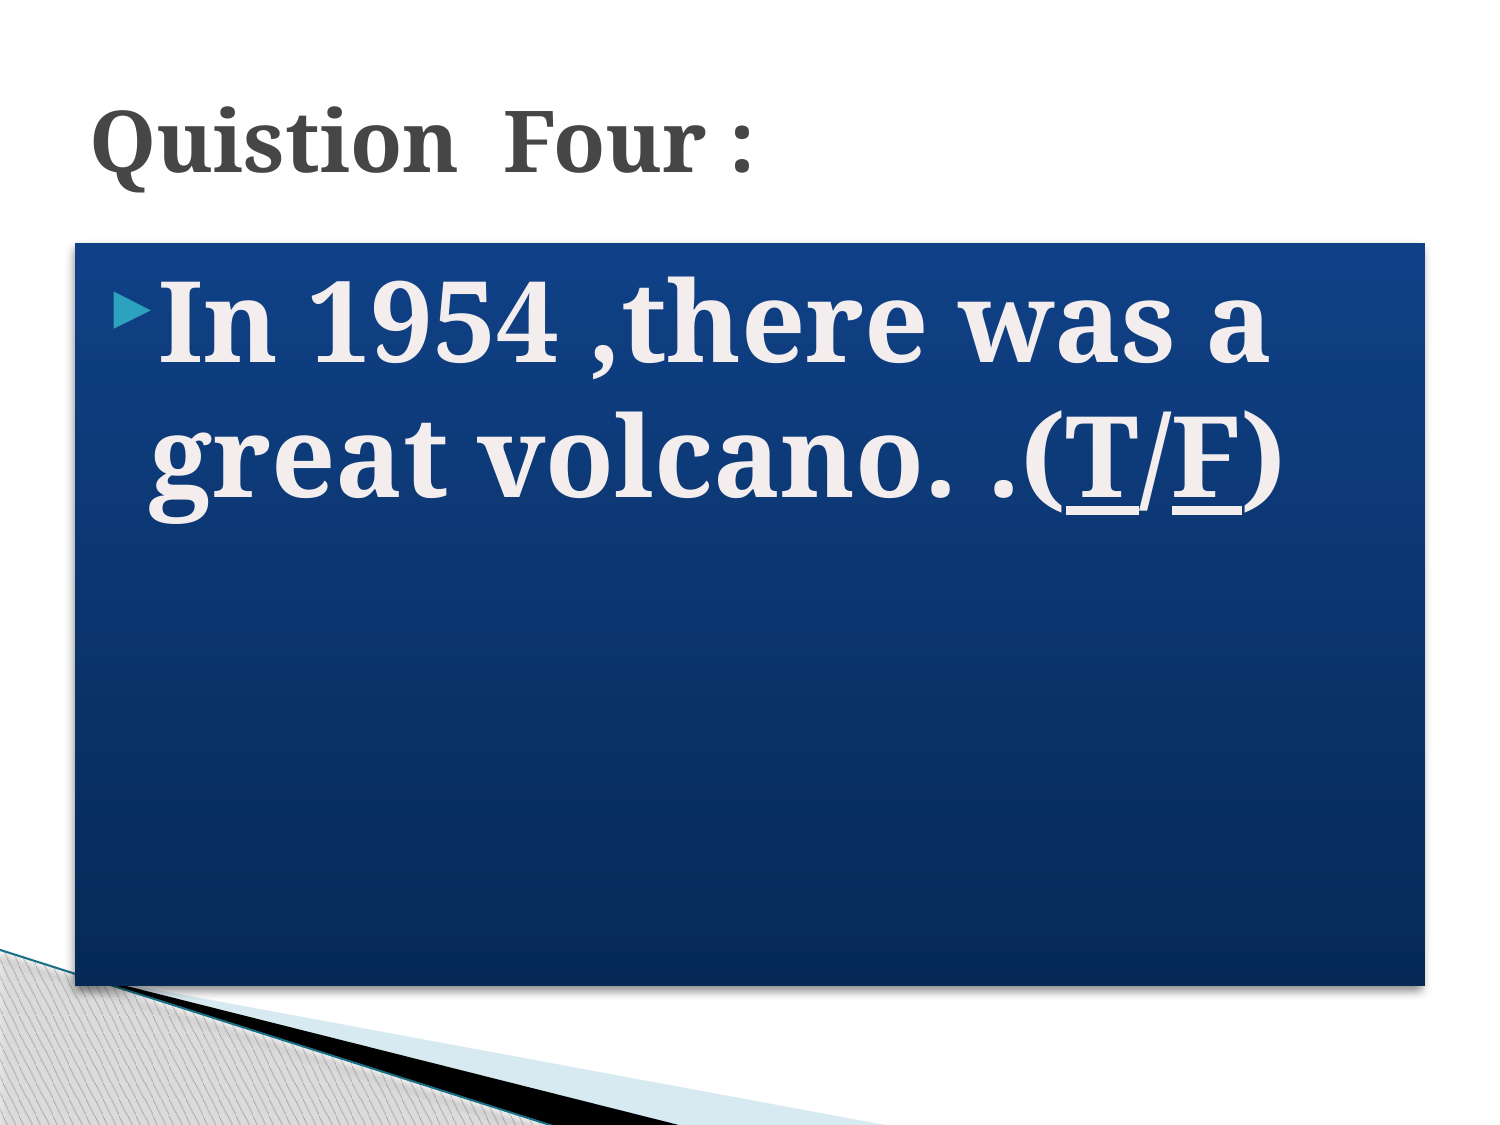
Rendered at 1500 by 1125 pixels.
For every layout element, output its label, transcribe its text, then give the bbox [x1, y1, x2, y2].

list In 1954 ,there was a great volcano. .(T/F) [75, 243, 1425, 986]
title Quistion Four : [75, 45, 1425, 233]
